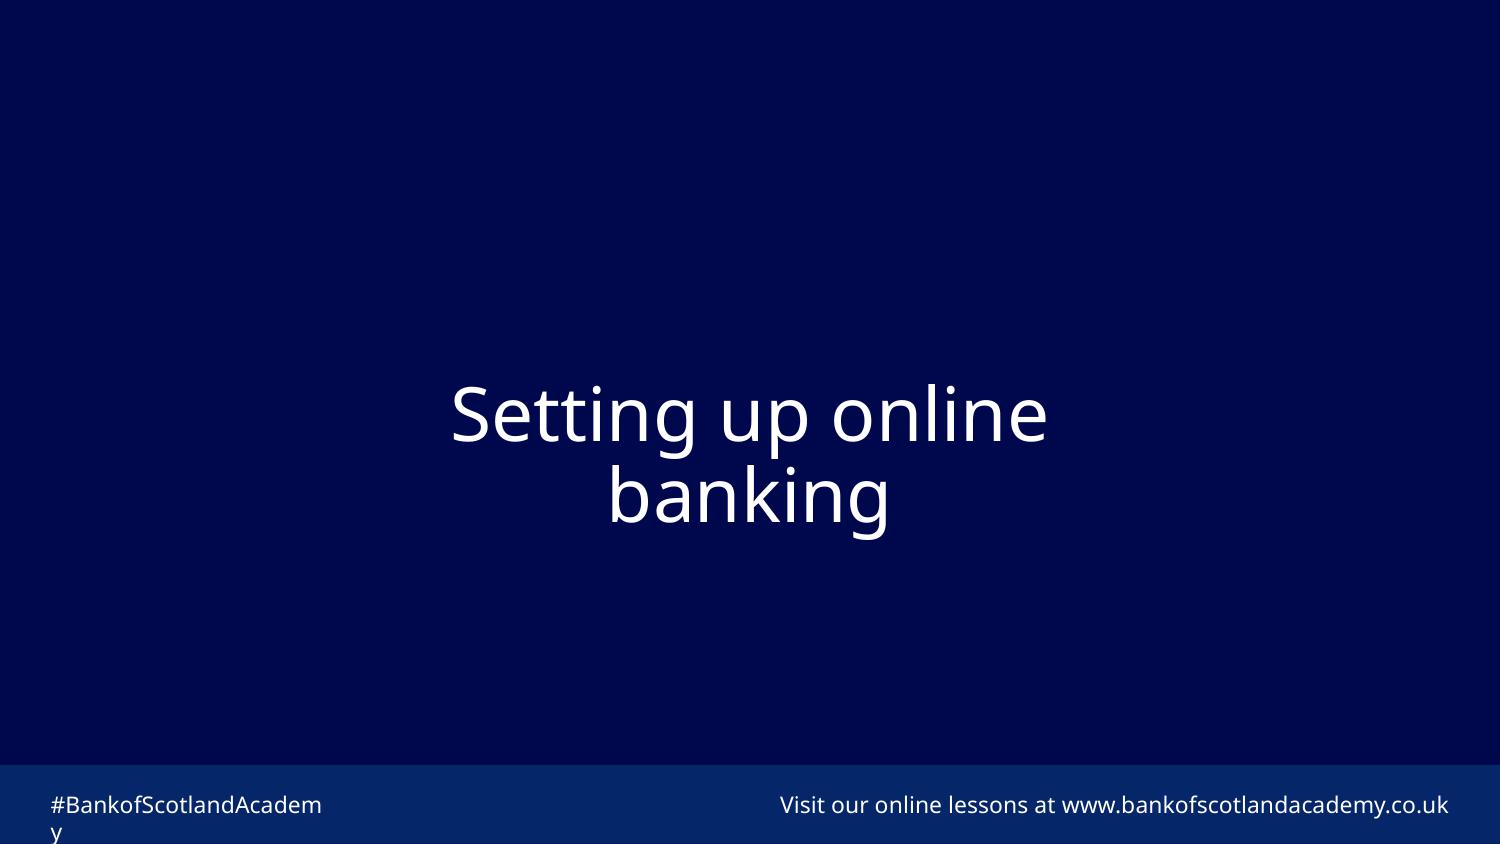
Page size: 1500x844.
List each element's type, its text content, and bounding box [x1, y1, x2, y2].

title Setting up online banking [341, 368, 1159, 466]
